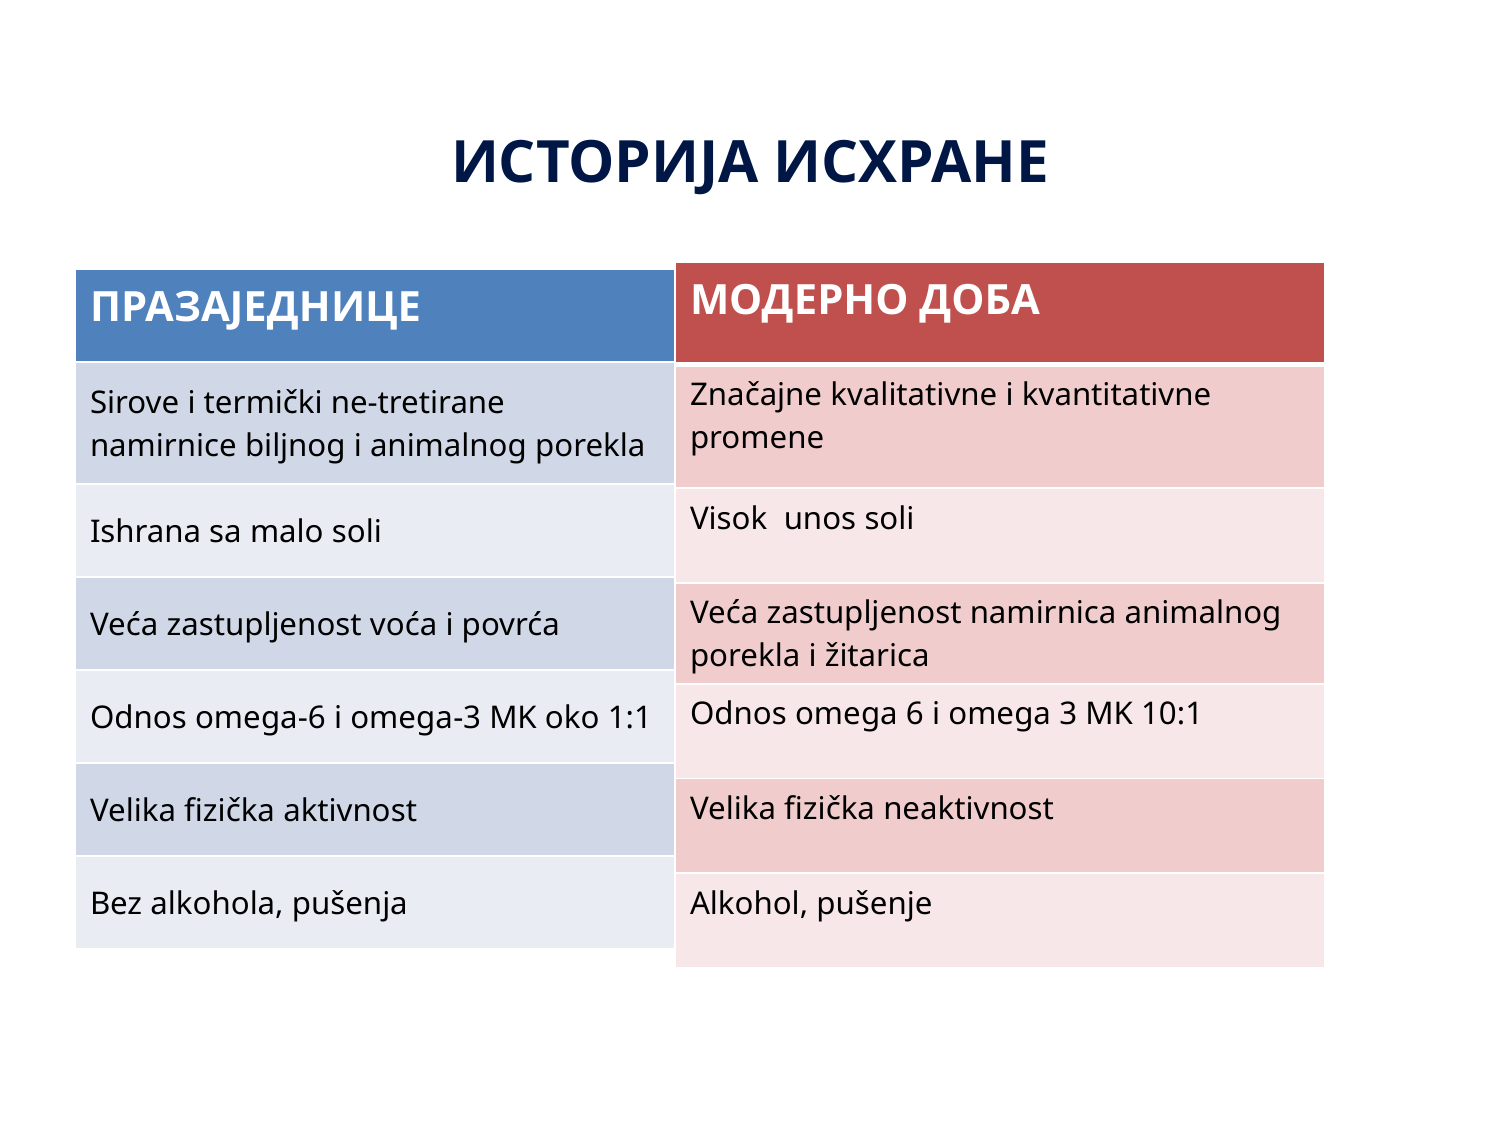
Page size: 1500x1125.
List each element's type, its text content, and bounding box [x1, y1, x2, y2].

table_cell Ishrana sa malo soli [76, 485, 674, 576]
table_header ПРАЗАЈЕДНИЦЕ [76, 270, 674, 361]
table_cell Veća zastupljenost namirnica animalnog porekla i žitarica [676, 584, 1324, 683]
table_cell Velika fizička neaktivnost [676, 779, 1324, 872]
table_cell Visok unos soli [676, 489, 1324, 582]
table_cell Bez alkohola, pušenja [76, 857, 674, 948]
table_cell Odnos omega 6 i omega 3 MK 10:1 [676, 685, 1324, 778]
table_cell Odnos omega-6 i omega-3 MK oko 1:1 [76, 671, 674, 762]
table_cell Alkohol, pušenje [676, 874, 1324, 967]
table_header МОДЕРНО ДОБА [676, 263, 1324, 362]
table_cell Sirove i termički ne-tretirane namirnice biljnog i animalnog porekla [76, 363, 674, 483]
table_cell Velika fizička aktivnost [76, 764, 674, 855]
table_cell Značajne kvalitativne i kvantitativne promene [676, 367, 1324, 487]
title ИСТОРИЈА ИСХРАНЕ [75, 87, 1425, 233]
table_cell Veća zastupljenost voća i povrća [76, 578, 674, 669]
